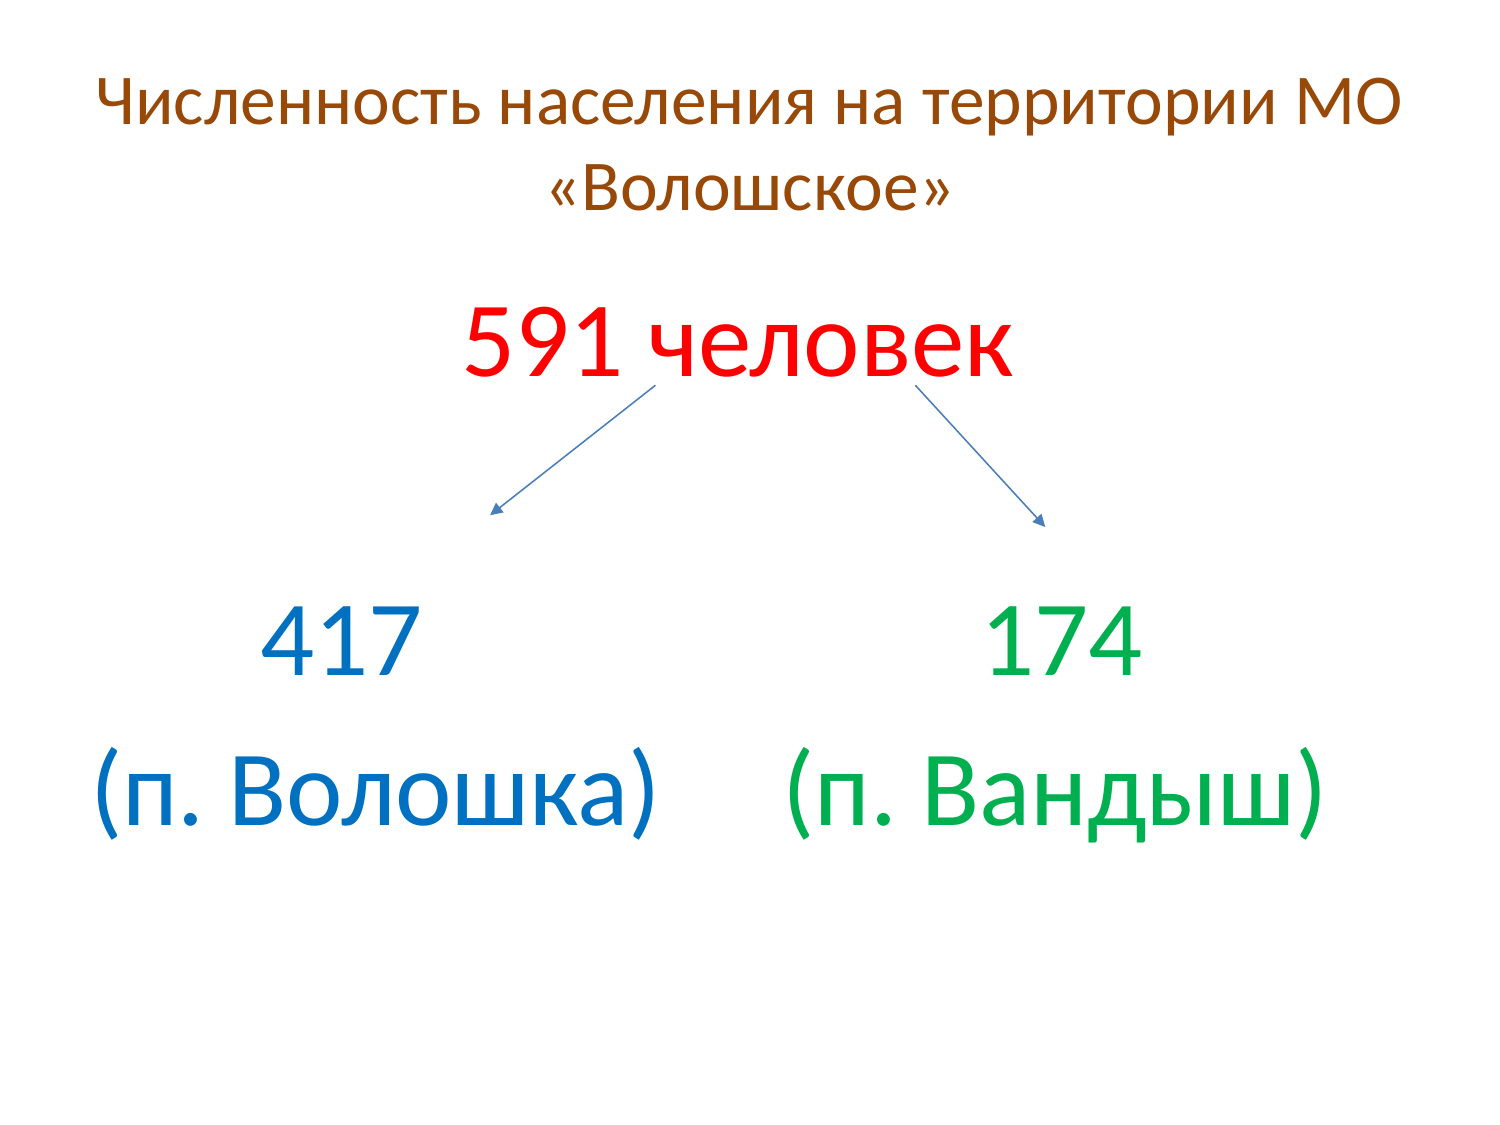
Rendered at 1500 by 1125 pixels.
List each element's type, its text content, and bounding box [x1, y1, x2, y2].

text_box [915, 385, 1046, 528]
list 591 человек 417 174 (п. Волошка) (п. Вандыш) [75, 262, 1425, 1005]
title Численность населения на территории МО «Волошское» [75, 45, 1425, 233]
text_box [489, 385, 656, 516]
